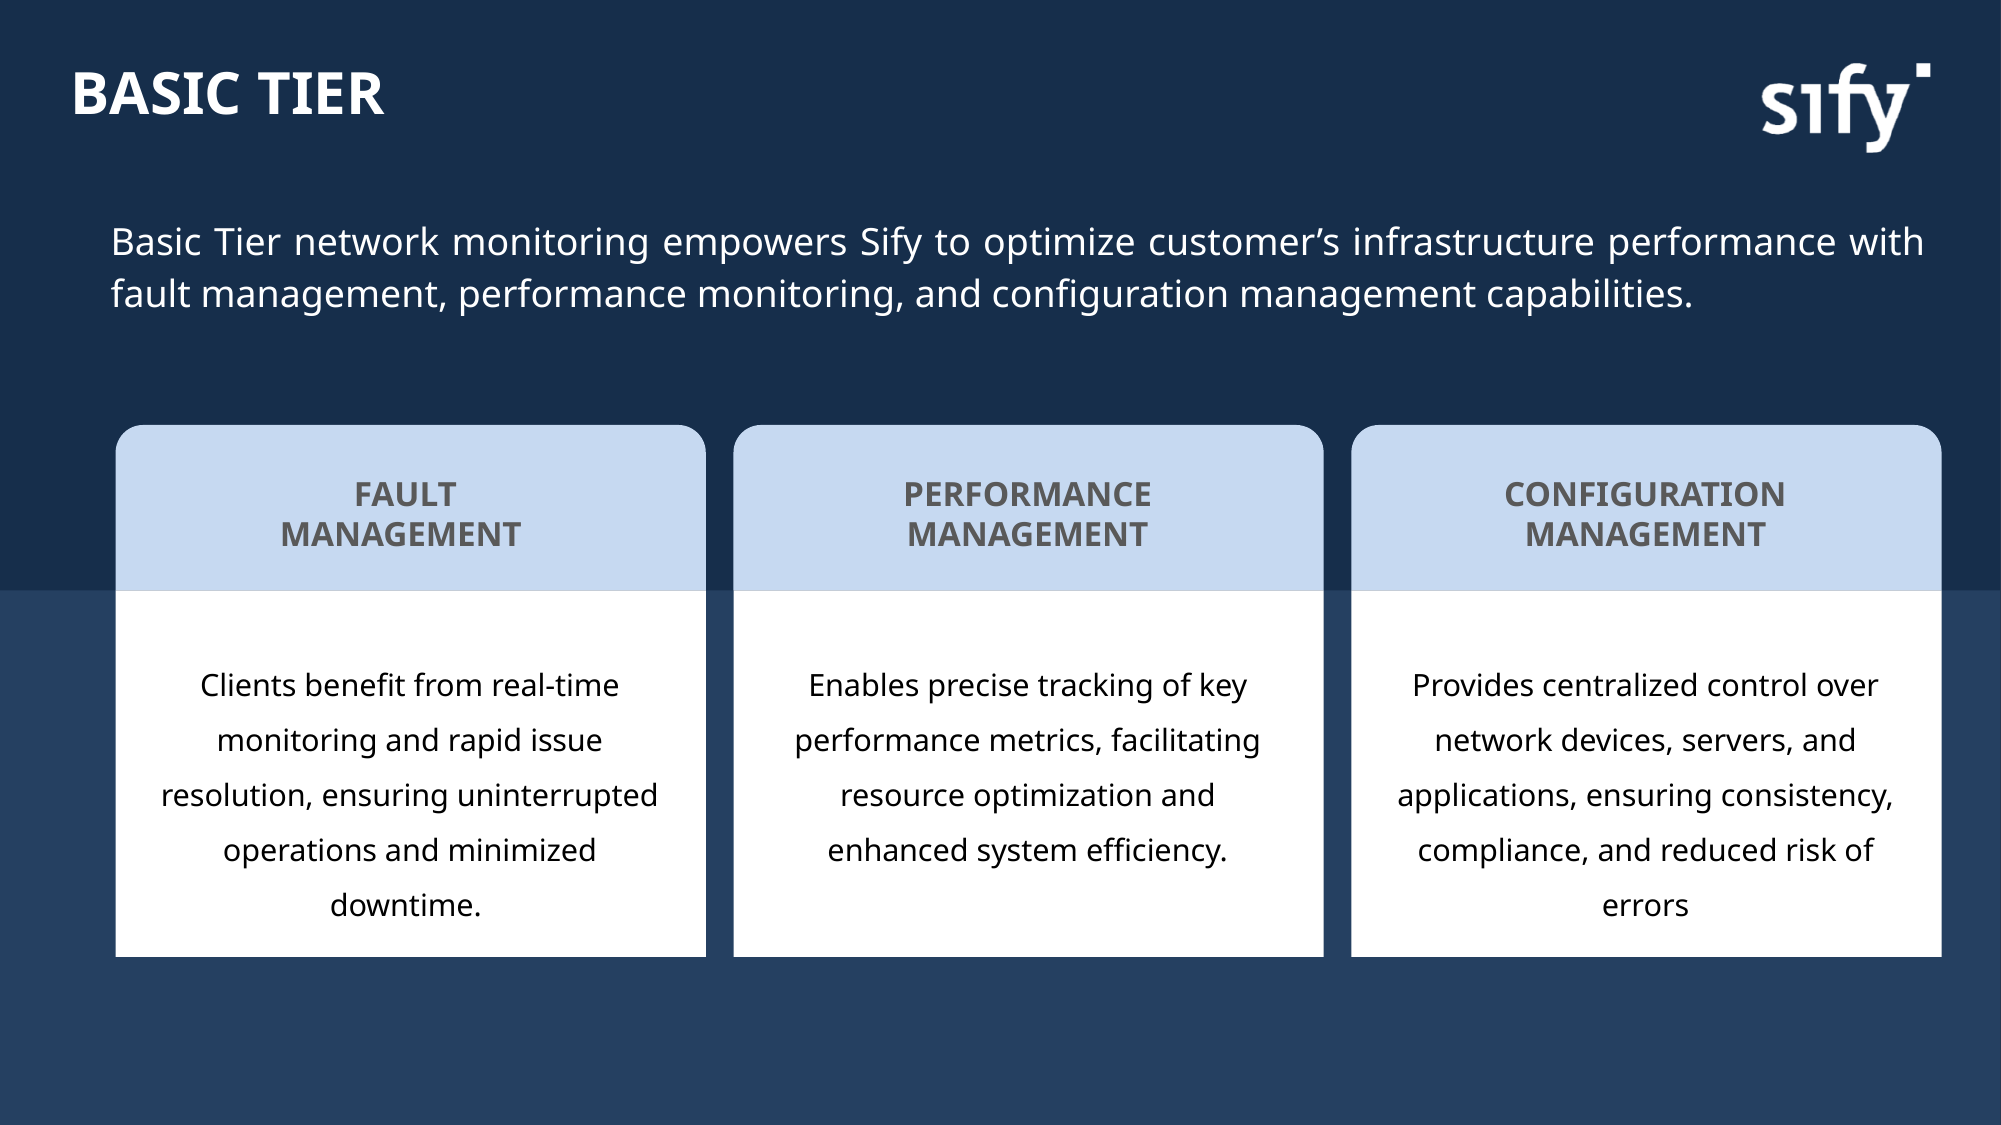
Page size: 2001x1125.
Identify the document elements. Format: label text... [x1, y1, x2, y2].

text_box Basic Tier network monitoring empowers Sify to optimize customer’s infrastructure performance with fault management, performance monitoring, and configuration management capabilities. [95, 203, 1942, 322]
text_box Enables precise tracking of key performance metrics, facilitating resource optimization and enhanced system efficiency. [763, 640, 1292, 875]
text_box Fault management [145, 465, 674, 561]
text_box [114, 588, 708, 959]
picture [1743, 50, 1942, 164]
text_box [1349, 588, 1944, 959]
text_box BASIC TIER [70, 46, 1930, 137]
text_box [1349, 422, 1944, 588]
text_box [731, 588, 1326, 959]
text_box Configuration management [1381, 465, 1910, 561]
text_box Provides centralized control over network devices, servers, and applications, ensuring consistency, compliance, and reduced risk of errors [1381, 640, 1910, 930]
text_box [0, 588, 2000, 1125]
text_box [731, 422, 1326, 588]
text_box [113, 422, 708, 592]
text_box Performance management [763, 465, 1292, 561]
text_box Clients benefit from real-time monitoring and rapid issue resolution, ensuring uninterrupted operations and minimized downtime. [145, 640, 674, 930]
